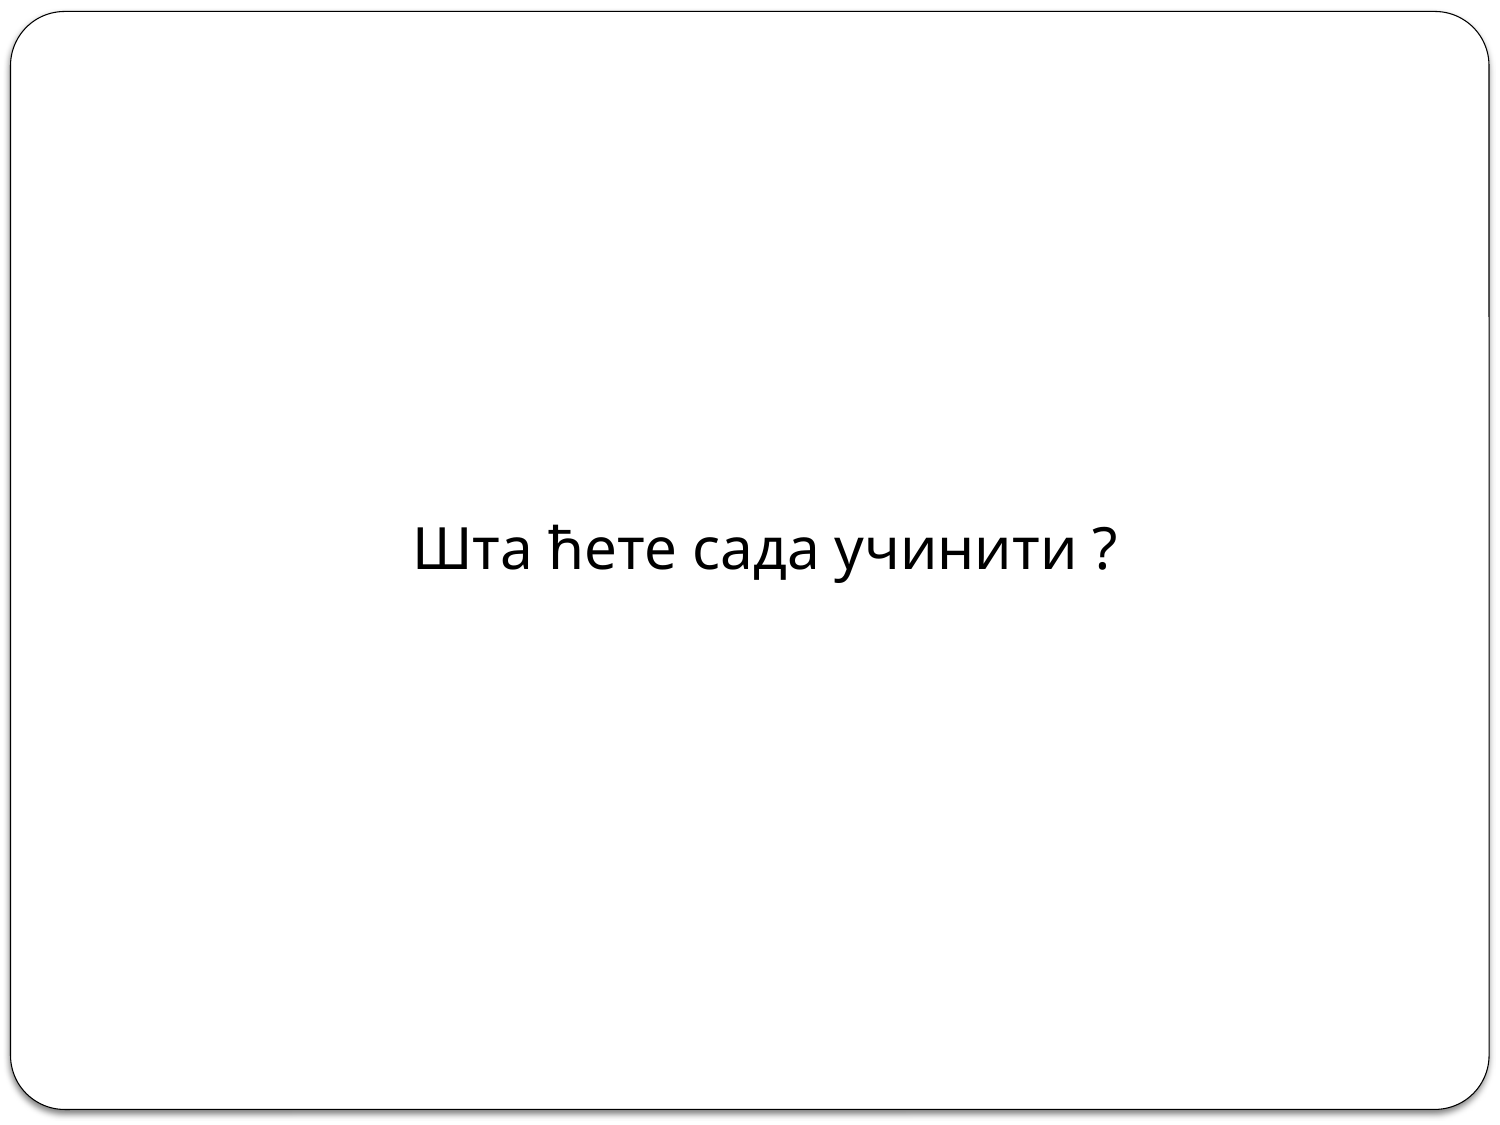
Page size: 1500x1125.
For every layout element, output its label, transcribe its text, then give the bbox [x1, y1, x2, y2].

text_box Шта ћете сада учинити ? [397, 503, 1134, 589]
